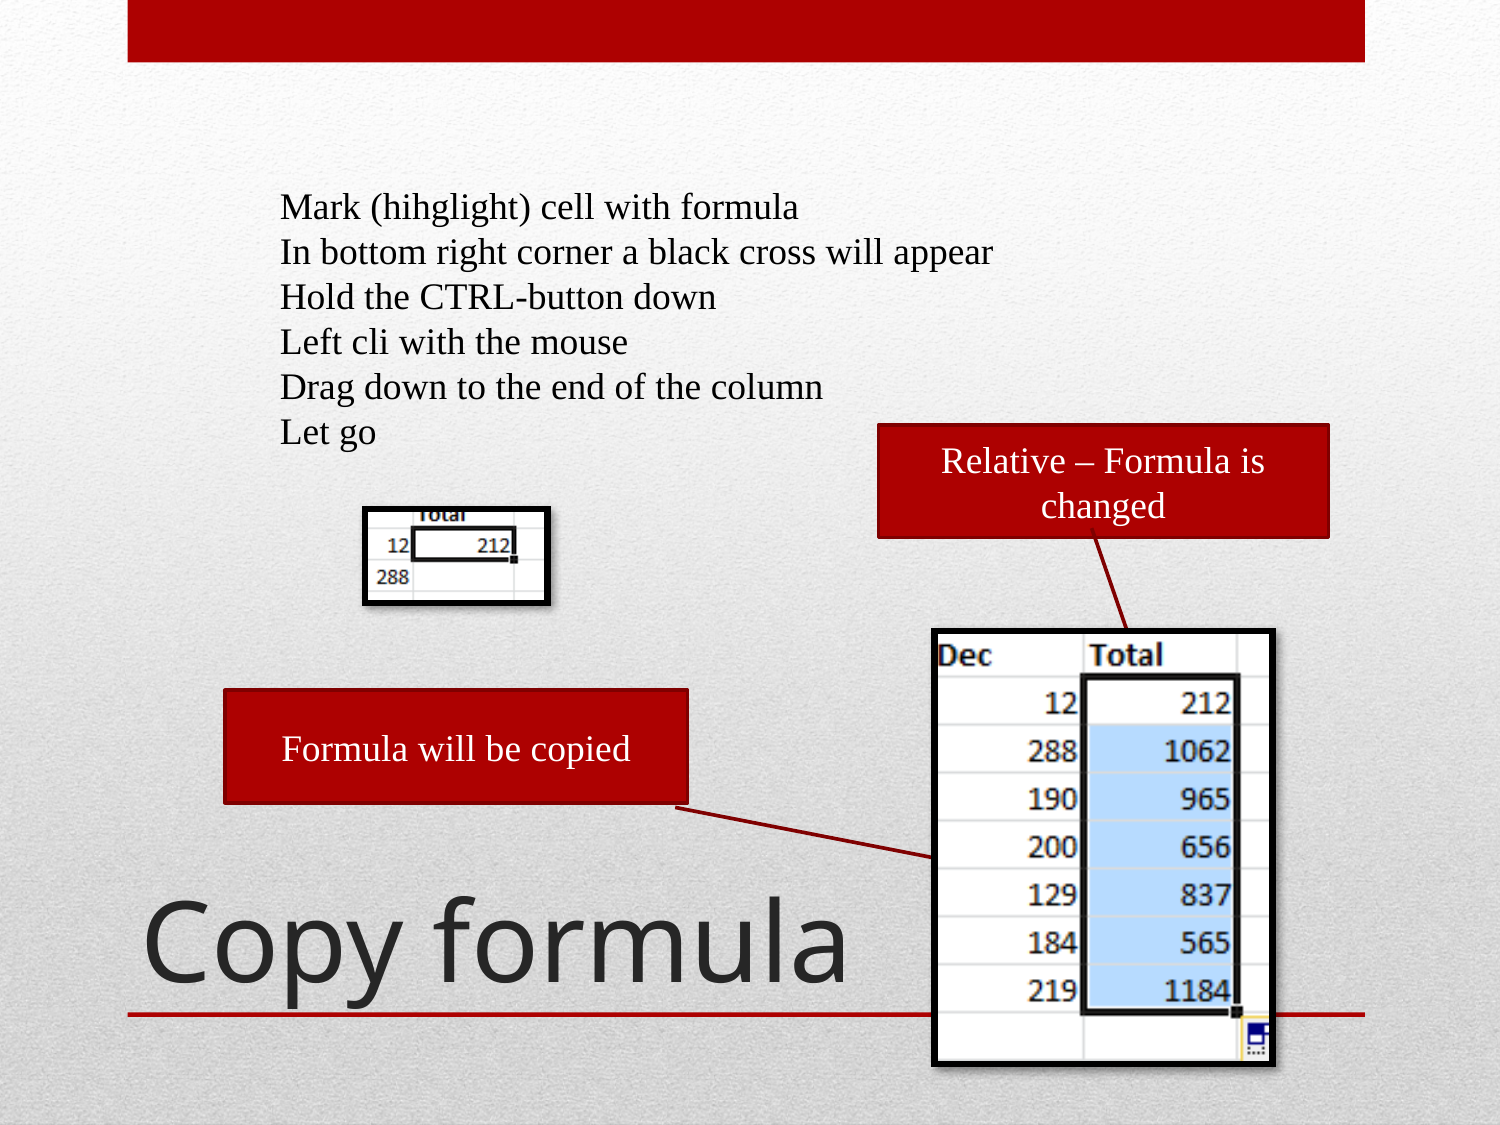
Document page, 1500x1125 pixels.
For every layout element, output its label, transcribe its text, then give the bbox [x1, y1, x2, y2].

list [367, 511, 546, 601]
text_box Mark (hihglight) cell with formula In bottom right corner a black cross will appear Hold the CTRL-button down Left cli with the mouse Drag down to the end of the column Let go [265, 174, 1010, 460]
picture [936, 633, 1271, 1062]
text_box Relative – Formula is changed [877, 423, 1330, 626]
title Copy formula [125, 750, 929, 1013]
text_box Formula will be copied [223, 688, 929, 859]
